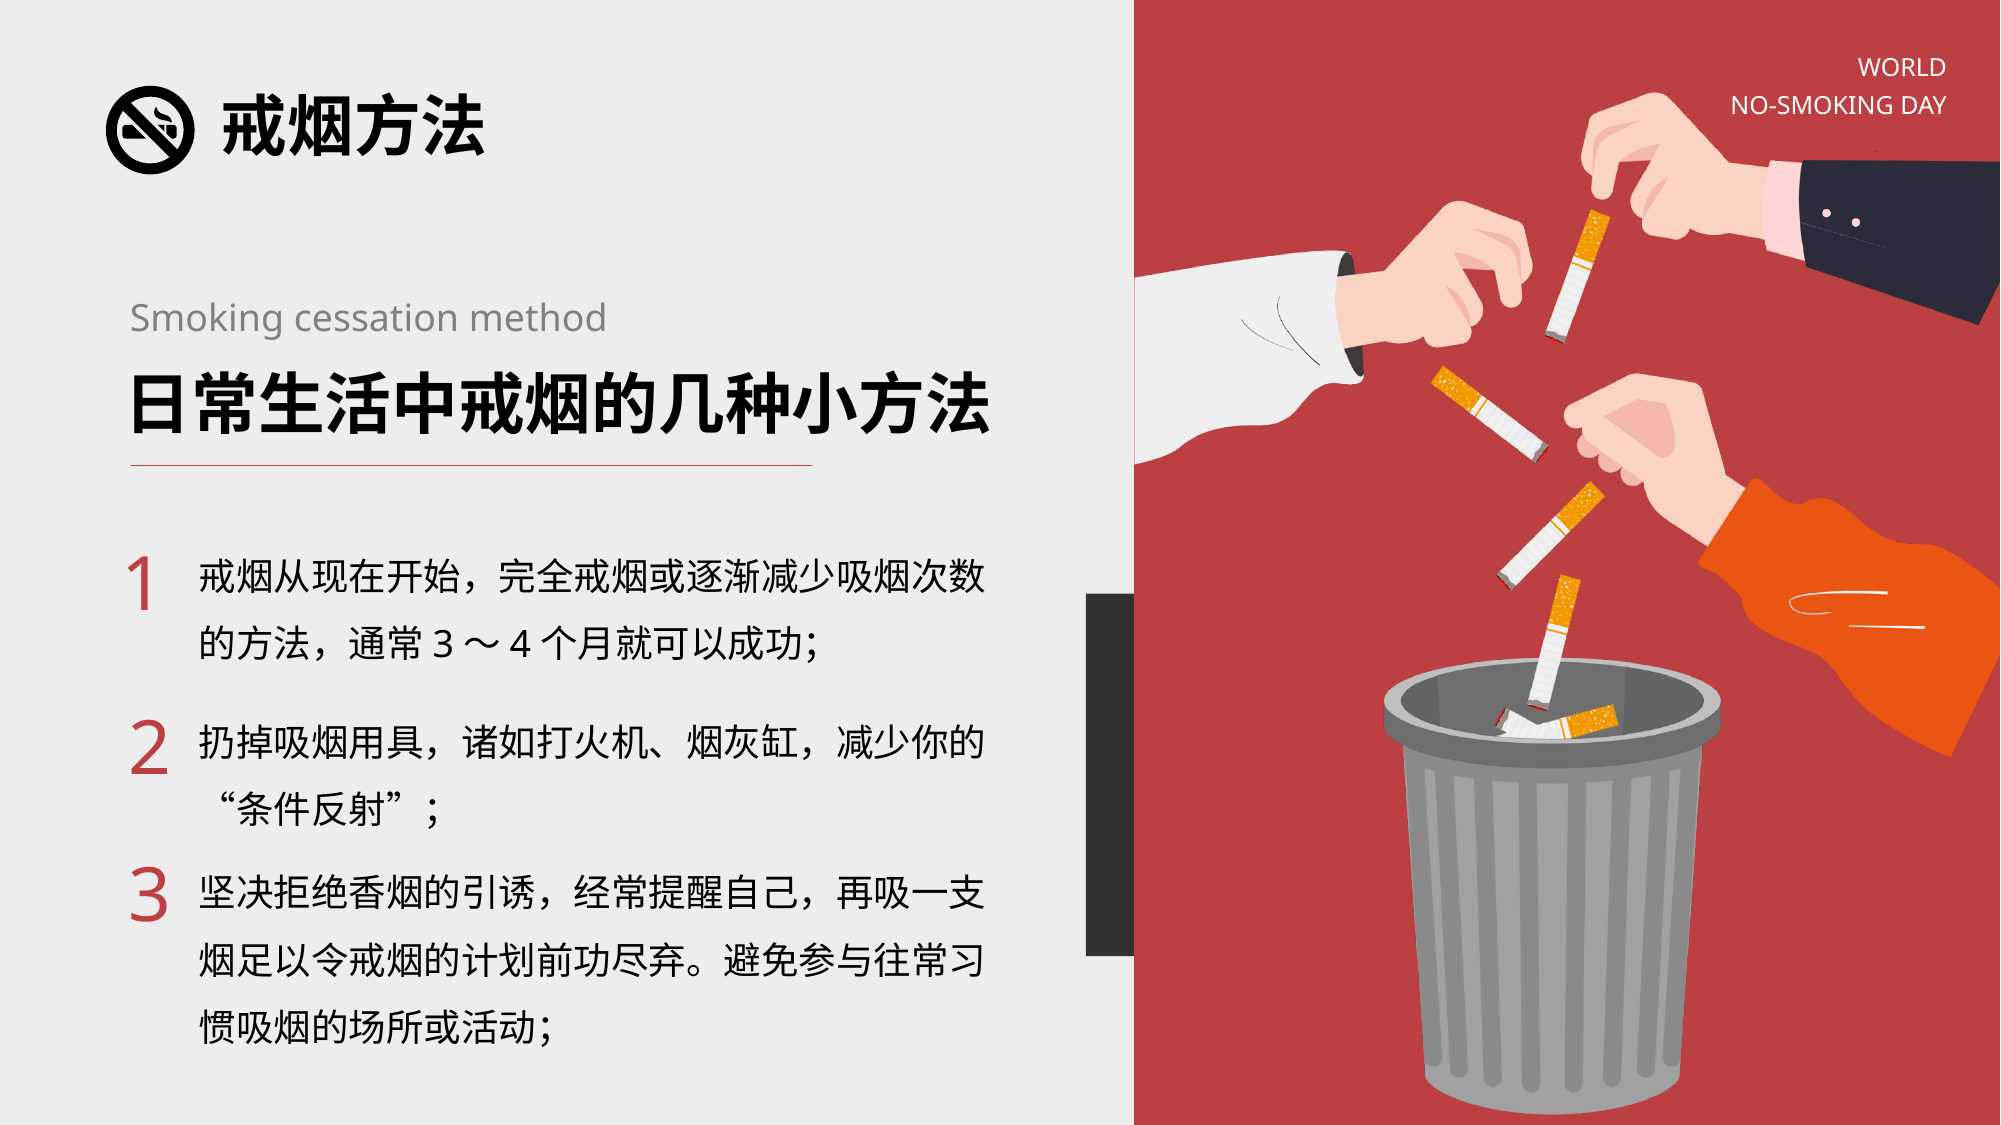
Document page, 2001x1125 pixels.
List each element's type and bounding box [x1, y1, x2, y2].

text_box [105, 76, 505, 175]
text_box [113, 839, 1012, 1051]
text_box [1085, 0, 2000, 1125]
text_box [113, 688, 1012, 834]
text_box [105, 286, 1012, 466]
text_box [113, 522, 1012, 668]
